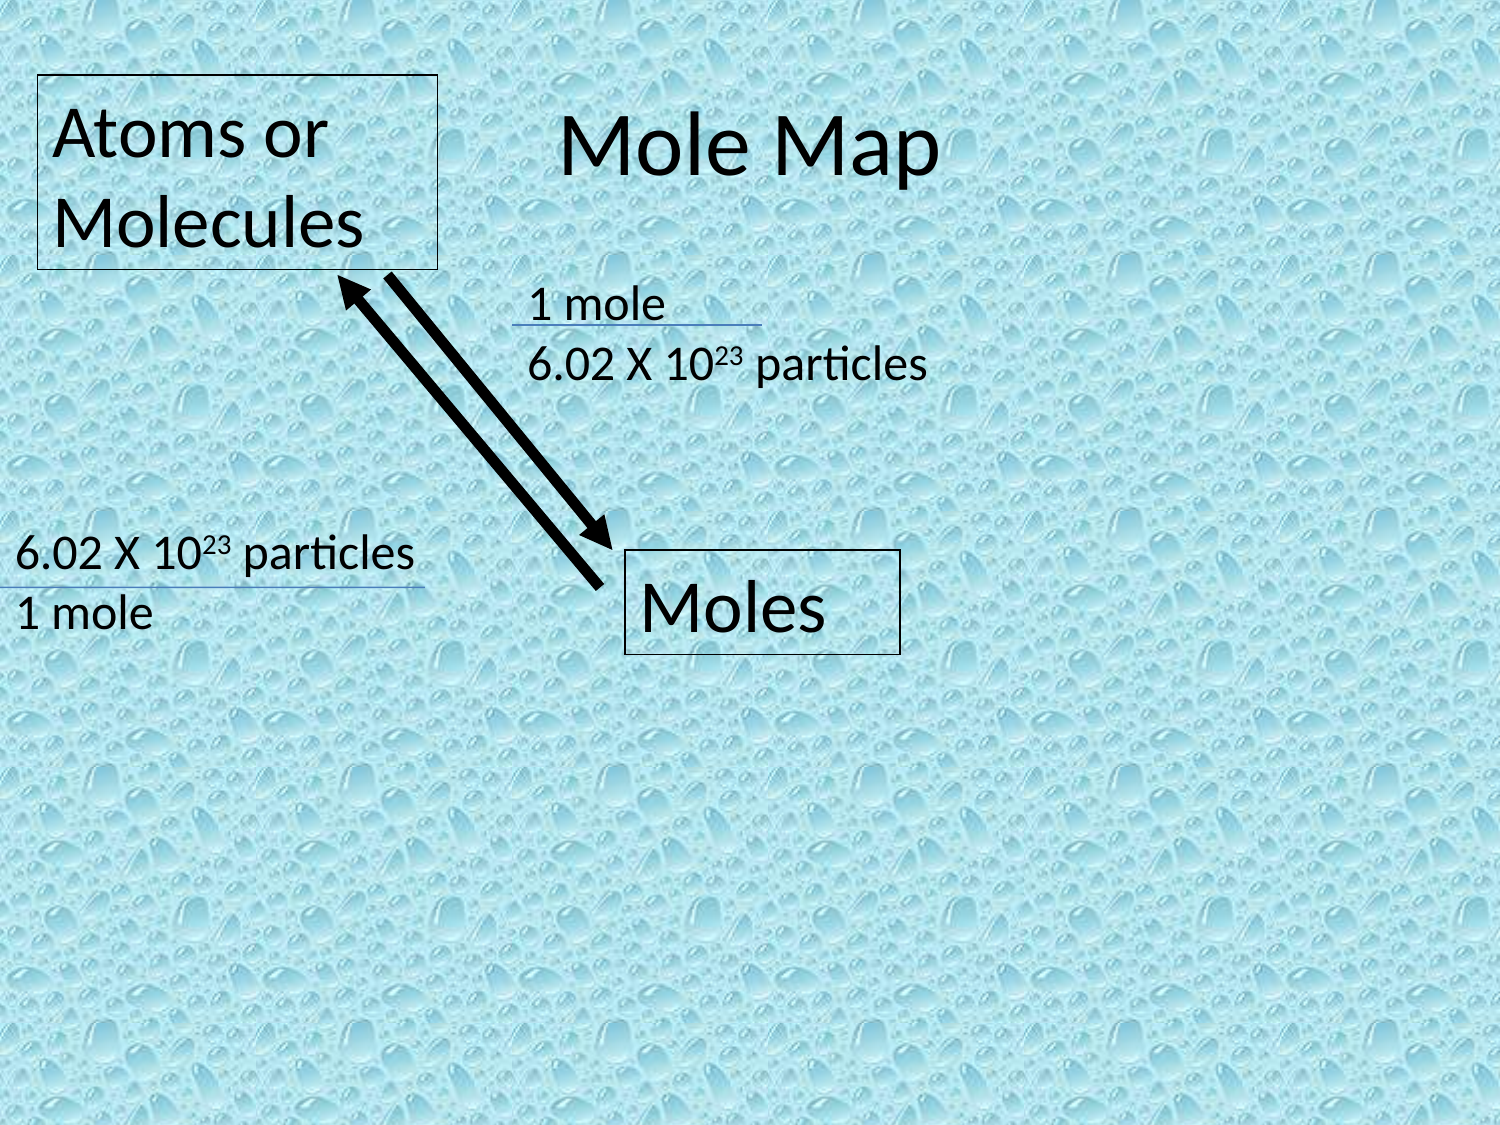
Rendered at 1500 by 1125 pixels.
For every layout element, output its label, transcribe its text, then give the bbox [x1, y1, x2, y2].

picture [0, 0, 1500, 1125]
title Mole Map [75, 45, 1425, 233]
text_box 1 mole 6.02 X 1023 particles [512, 262, 1038, 388]
text_box [337, 274, 601, 588]
text_box [387, 274, 613, 550]
text_box 6.02 X 1023 particles 1 mole [0, 512, 575, 663]
text_box Moles [624, 549, 900, 655]
text_box Atoms or Molecules [37, 74, 438, 270]
